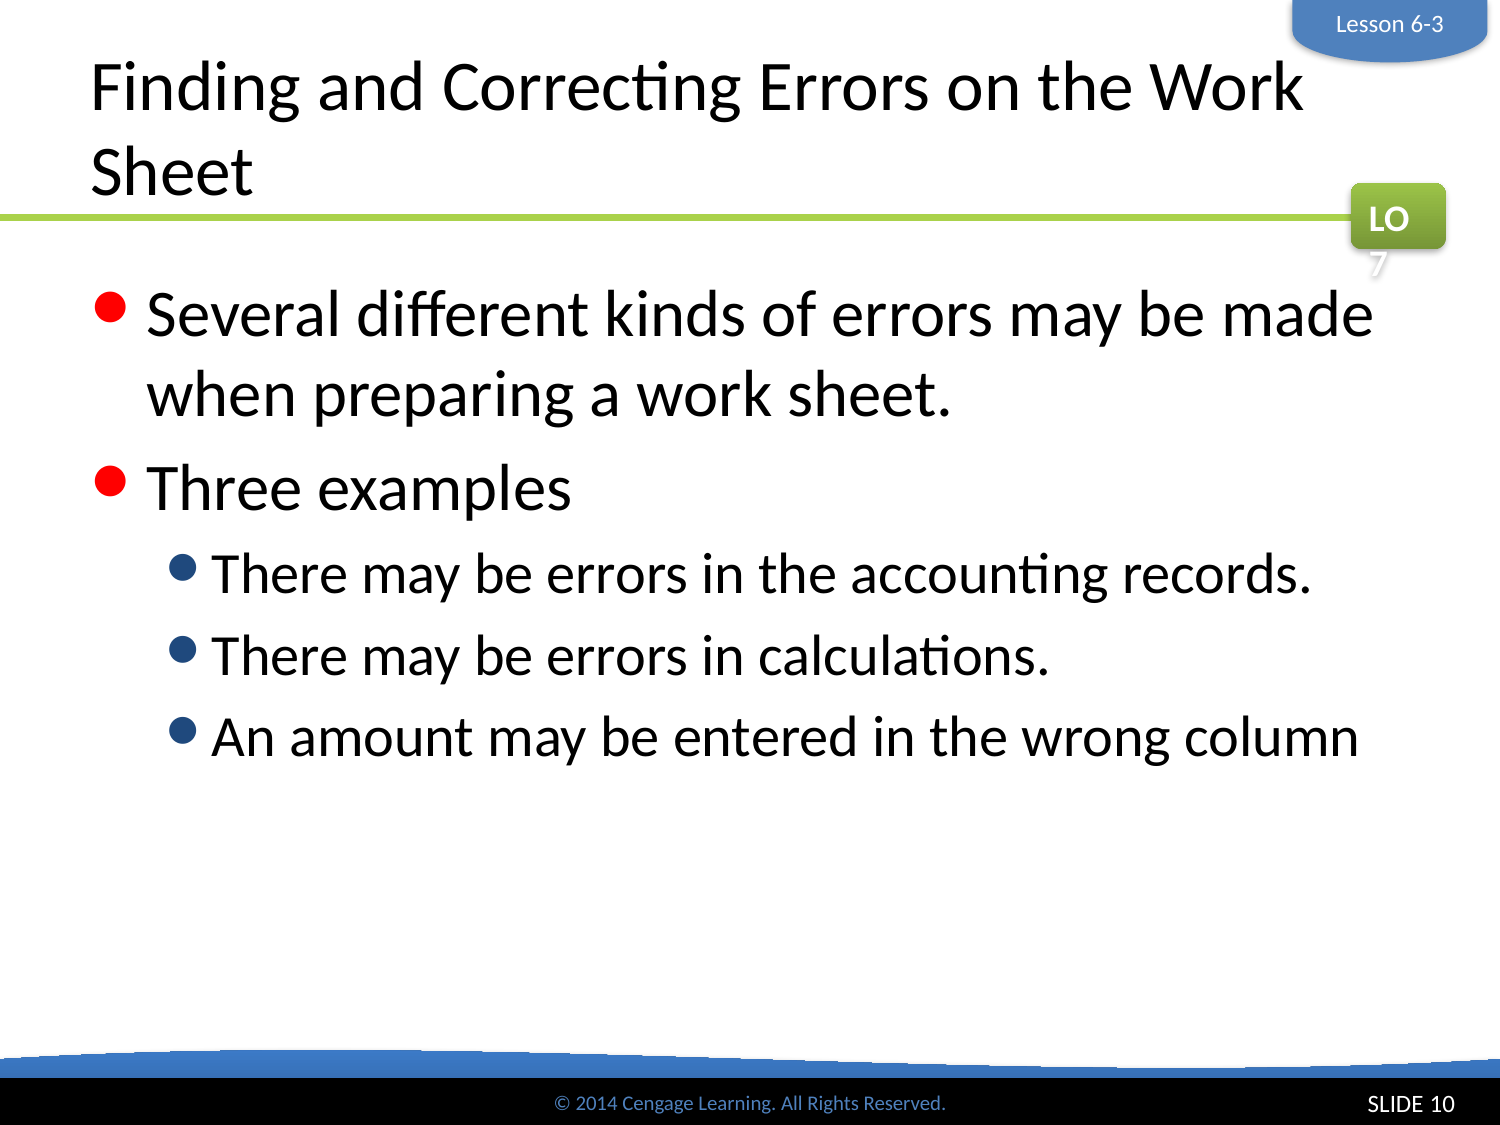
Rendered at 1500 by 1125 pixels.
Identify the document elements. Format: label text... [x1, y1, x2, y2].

slide_number SLIDE 10 [1170, 1080, 1470, 1125]
title Finding and Correcting Errors on the Work Sheet [75, 29, 1350, 218]
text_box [1292, 0, 1488, 63]
text_box LO7 [1350, 183, 1446, 250]
list Several different kinds of errors may be made when preparing a work sheet. Three examples There may be errors in the accounting records. There may be errors in calculations. An amount may be entered in the wrong column [75, 262, 1425, 1005]
